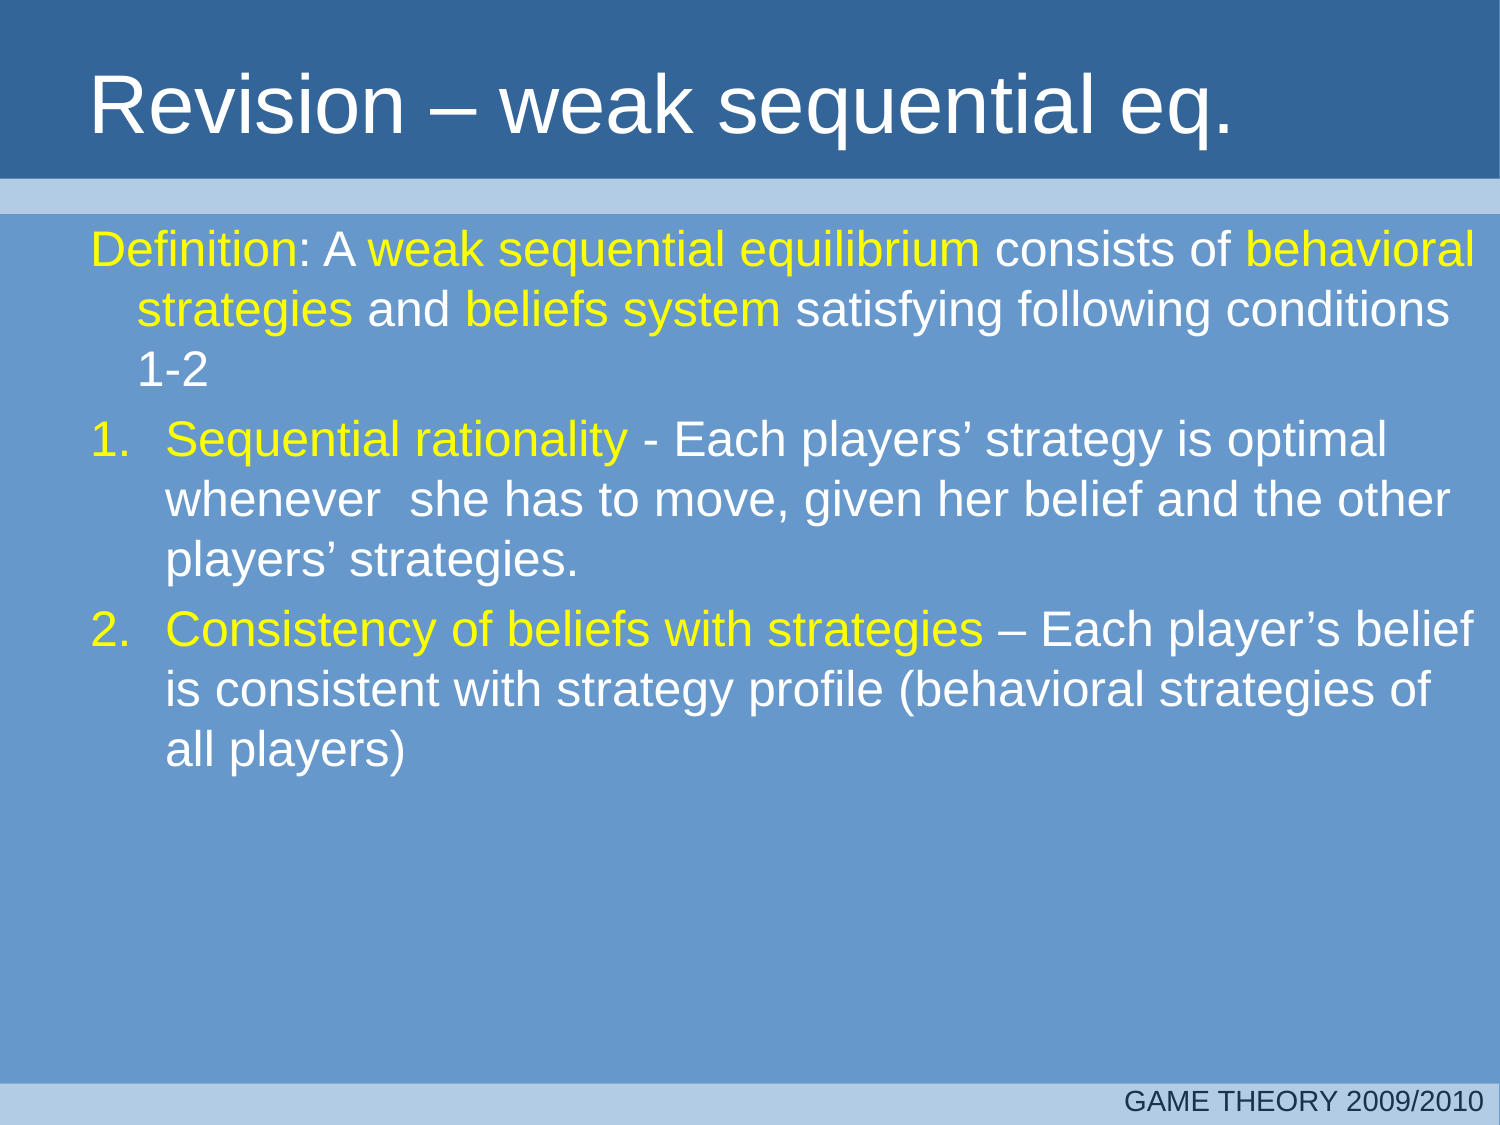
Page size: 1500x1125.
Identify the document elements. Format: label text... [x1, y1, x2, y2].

text_box GAME THEORY 2009/2010 [1109, 1075, 1500, 1125]
list Definition: A weak sequential equilibrium consists of behavioral strategies and beliefs system satisfying following conditions 1-2 Sequential rationality - Each players’ strategy is optimal whenever she has to move, given her belief and the other players’ strategies. Consistency of beliefs with strategies – Each player’s belief is consistent with strategy profile (behavioral strategies of all players) [0, 208, 1500, 1042]
text_box Revision – weak sequential eq. [73, 41, 1434, 160]
